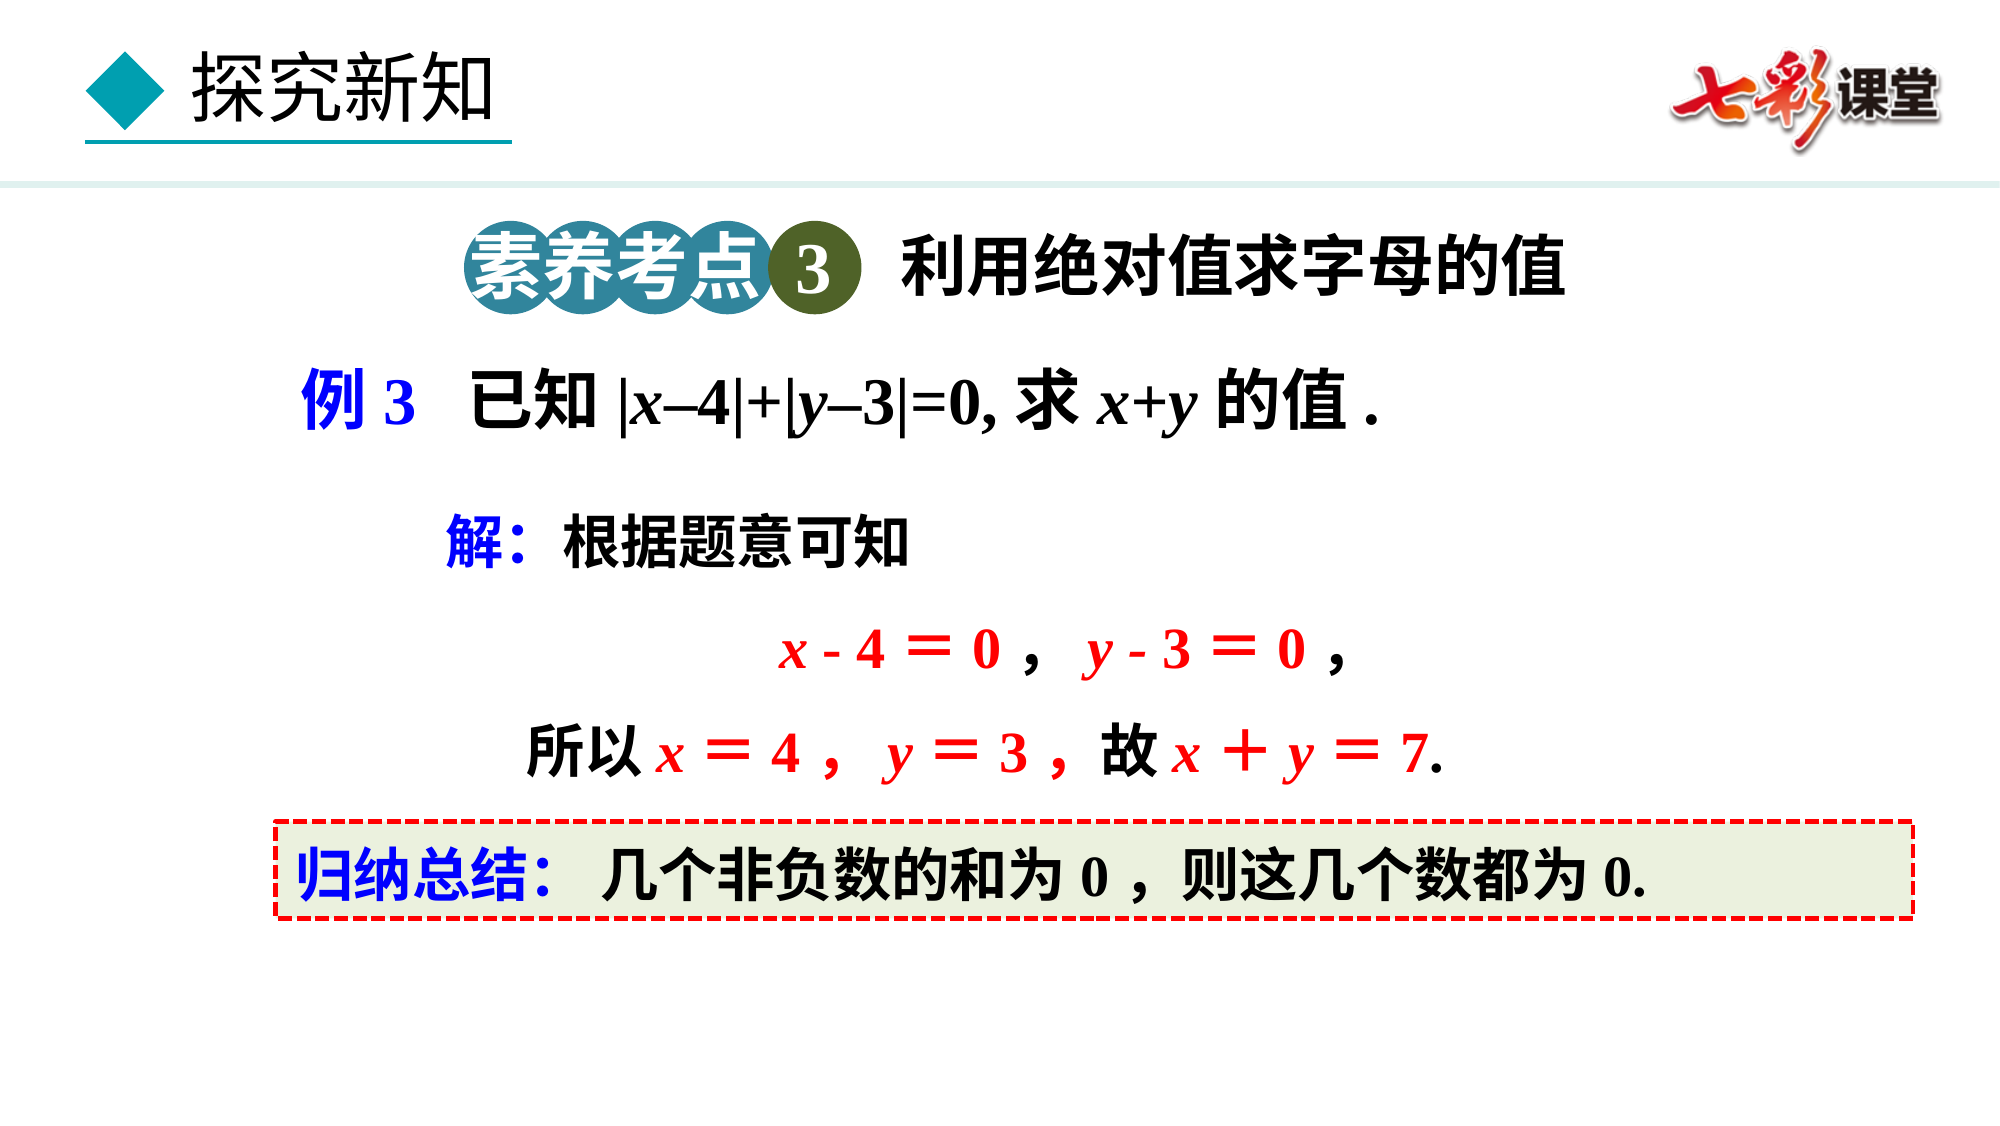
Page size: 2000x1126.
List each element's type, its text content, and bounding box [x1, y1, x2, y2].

text_box 解：根据题意可知 x - 4＝0，y - 3＝0， 所以x＝4，y＝3，故x＋y＝7. [425, 459, 1728, 795]
picture [1666, 42, 1948, 157]
text_box 利用绝对值求字母的值 [880, 213, 2000, 314]
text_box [454, 213, 862, 318]
text_box 归纳总结： 几个非负数的和为0，则这几个数都为0. [275, 821, 1913, 919]
text_box 例3 已知|x–4|+|y–3|=0,求x+y的值. [280, 347, 1680, 448]
